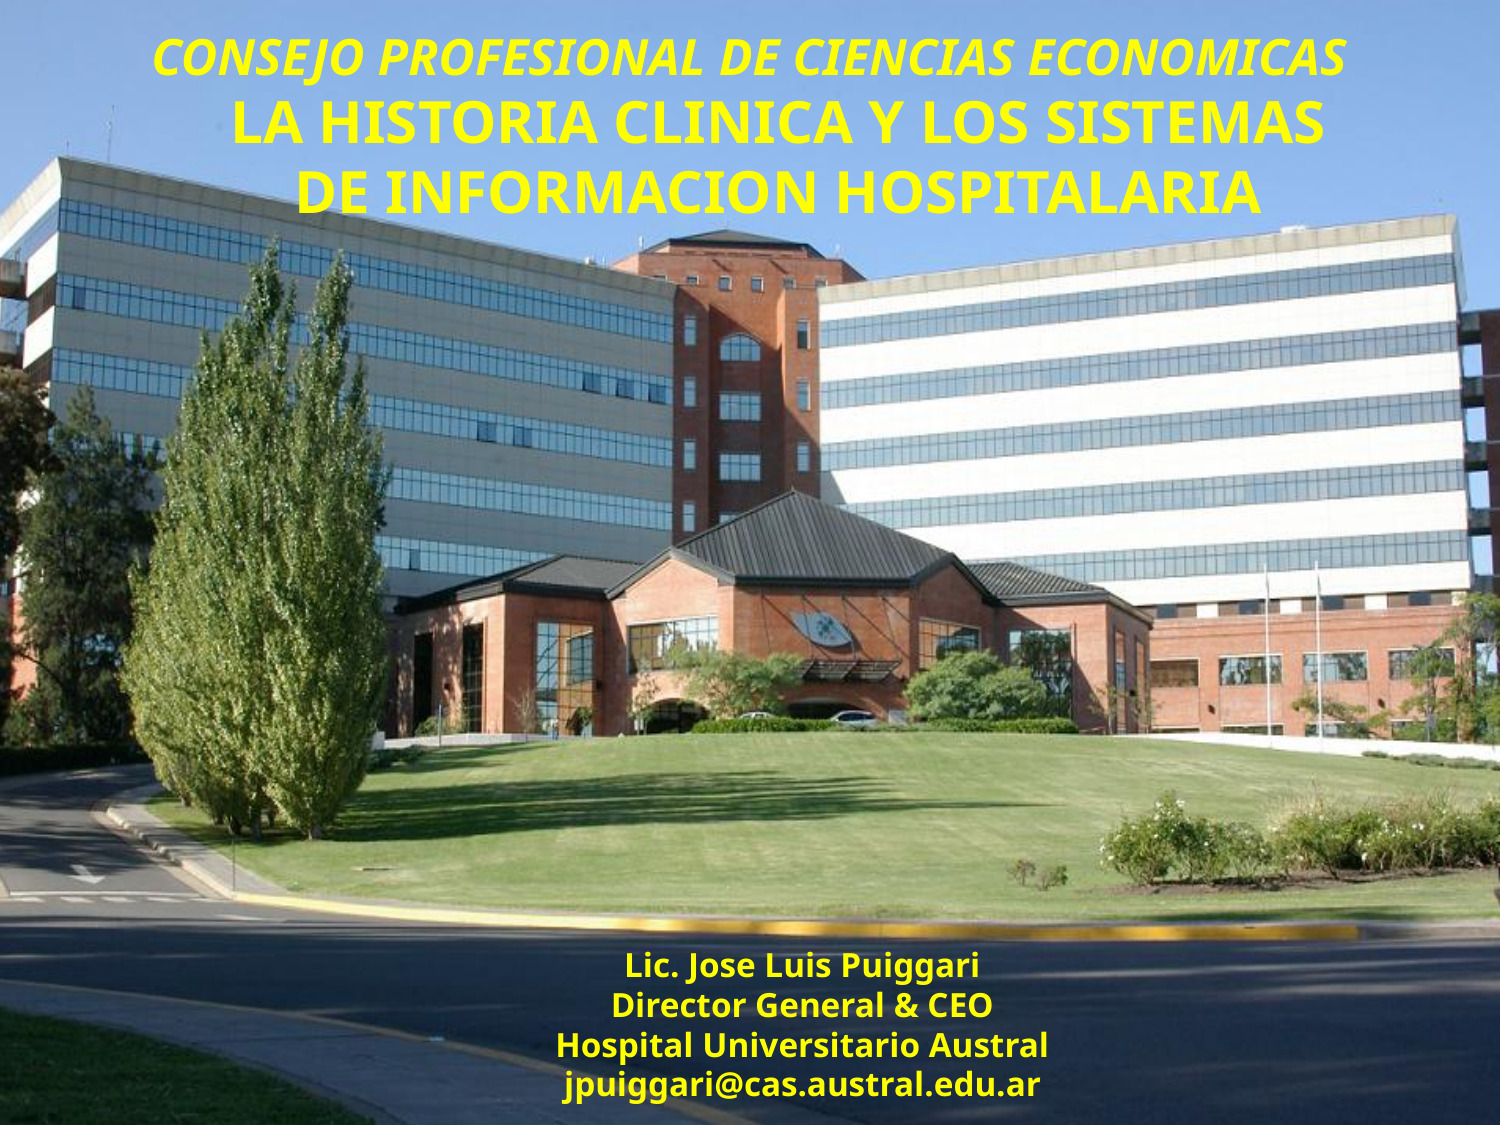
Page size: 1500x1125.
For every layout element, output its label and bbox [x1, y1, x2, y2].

text_box [0, 0, 1500, 1125]
